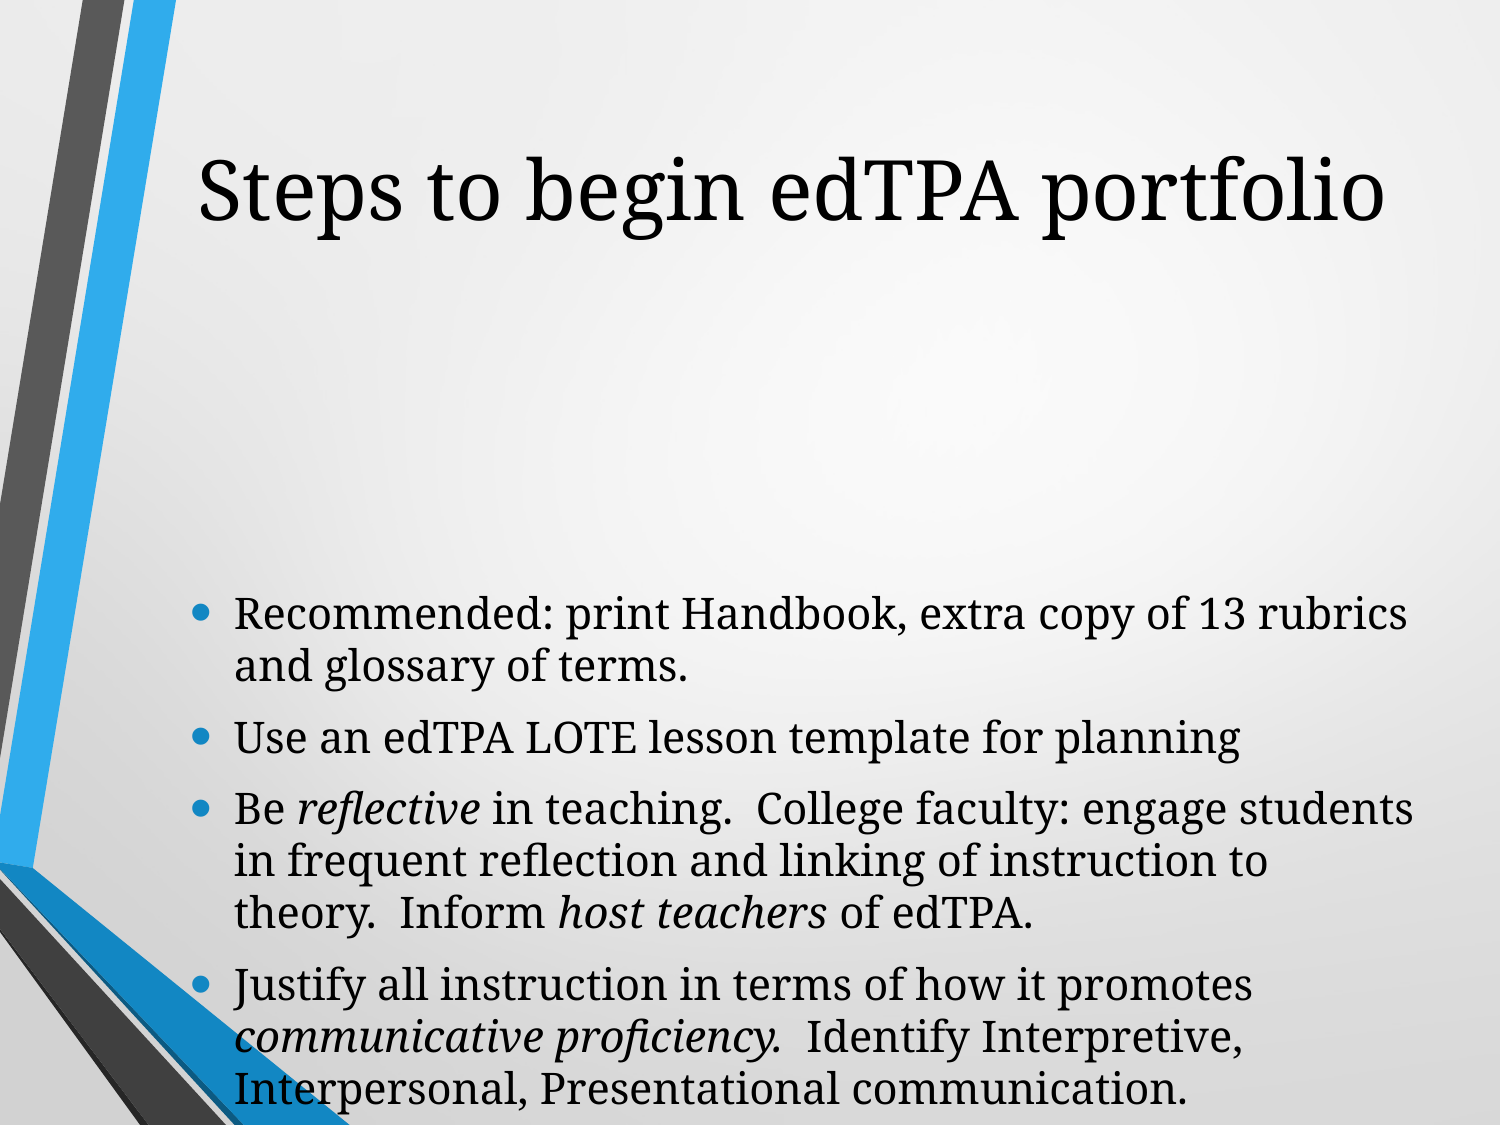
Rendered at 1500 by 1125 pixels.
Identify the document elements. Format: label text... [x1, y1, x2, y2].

list Recommended: print Handbook, extra copy of 13 rubrics and glossary of terms. Use an edTPA LOTE lesson template for planning Be reflective in teaching. College faculty: engage students in frequent reflection and linking of instruction to theory. Inform host teachers of edTPA. Justify all instruction in terms of how it promotes communicative proficiency. Identify Interpretive, Interpersonal, Presentational communication. [174, 578, 1439, 1125]
title Steps to begin edTPA portfolio [161, 75, 1425, 400]
